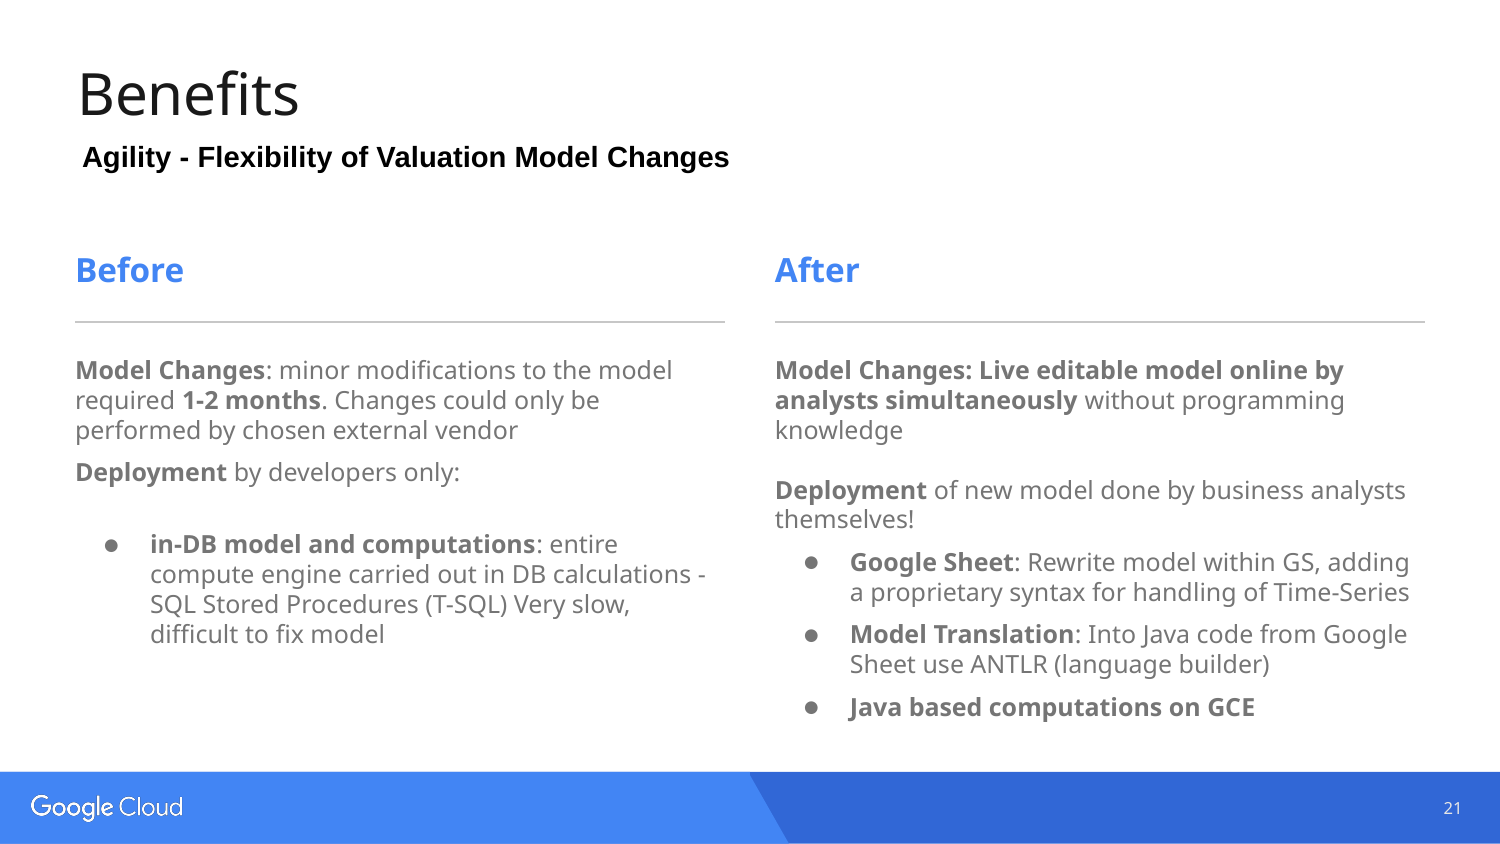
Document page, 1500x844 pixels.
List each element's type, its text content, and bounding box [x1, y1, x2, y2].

text_box Model Changes: Live editable model online by analysts simultaneously without programming knowledge Deployment of new model done by business analysts themselves! Google Sheet: Rewrite model within GS, adding a proprietary syntax for handling of Time-Series Model Translation: Into Java code from Google Sheet use ANTLR (language builder) Java based computations on GCE [774, 346, 1425, 735]
text_box After [774, 209, 1425, 297]
text_box Benefits [62, 49, 1413, 200]
text_box [750, 771, 1500, 844]
text_box Model Changes: minor modifications to the model required 1-2 months. Changes could only be performed by chosen external vendor Deployment by developers only: in-DB model and computations: entire compute engine carried out in DB calculations - SQL Stored Procedures (T-SQL) Very slow, difficult to fix model [75, 346, 725, 735]
text_box ‹#› [1137, 796, 1463, 822]
text_box Before [75, 209, 417, 297]
text_box [0, 771, 789, 844]
picture [28, 783, 185, 835]
text_box Agility - Flexibility of Valuation Model Changes [67, 123, 1115, 196]
